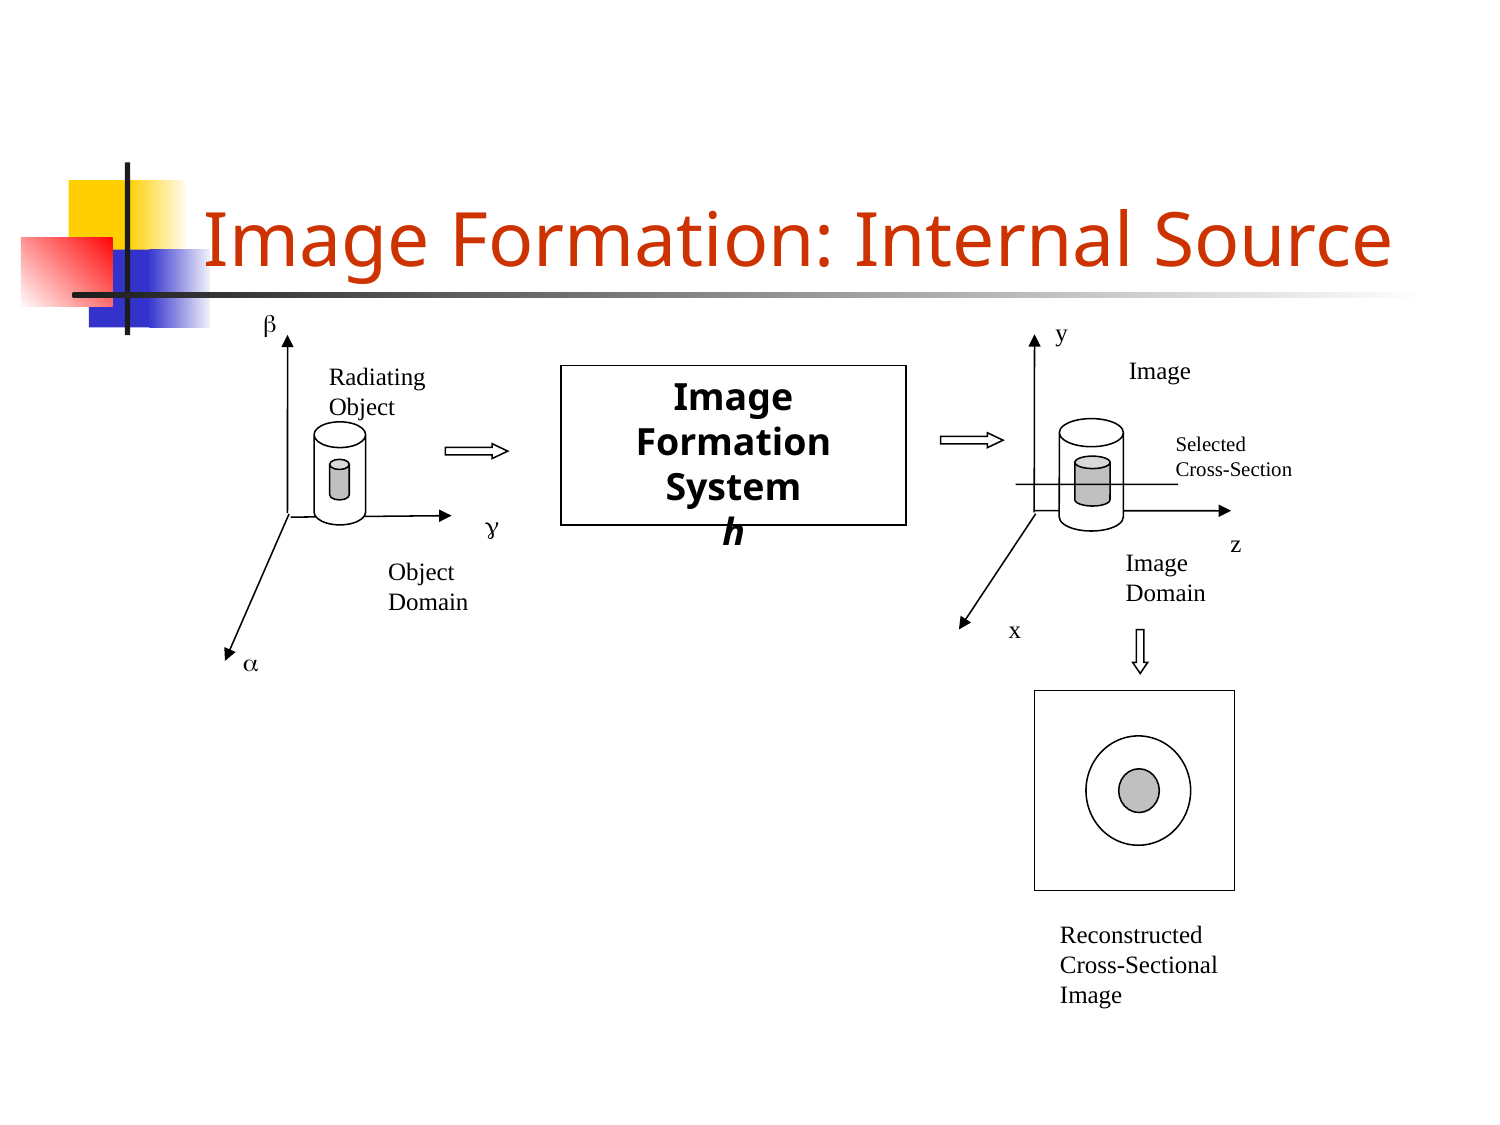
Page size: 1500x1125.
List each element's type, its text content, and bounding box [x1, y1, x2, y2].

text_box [224, 299, 1312, 987]
title Image Formation: Internal Source [188, 101, 1468, 289]
